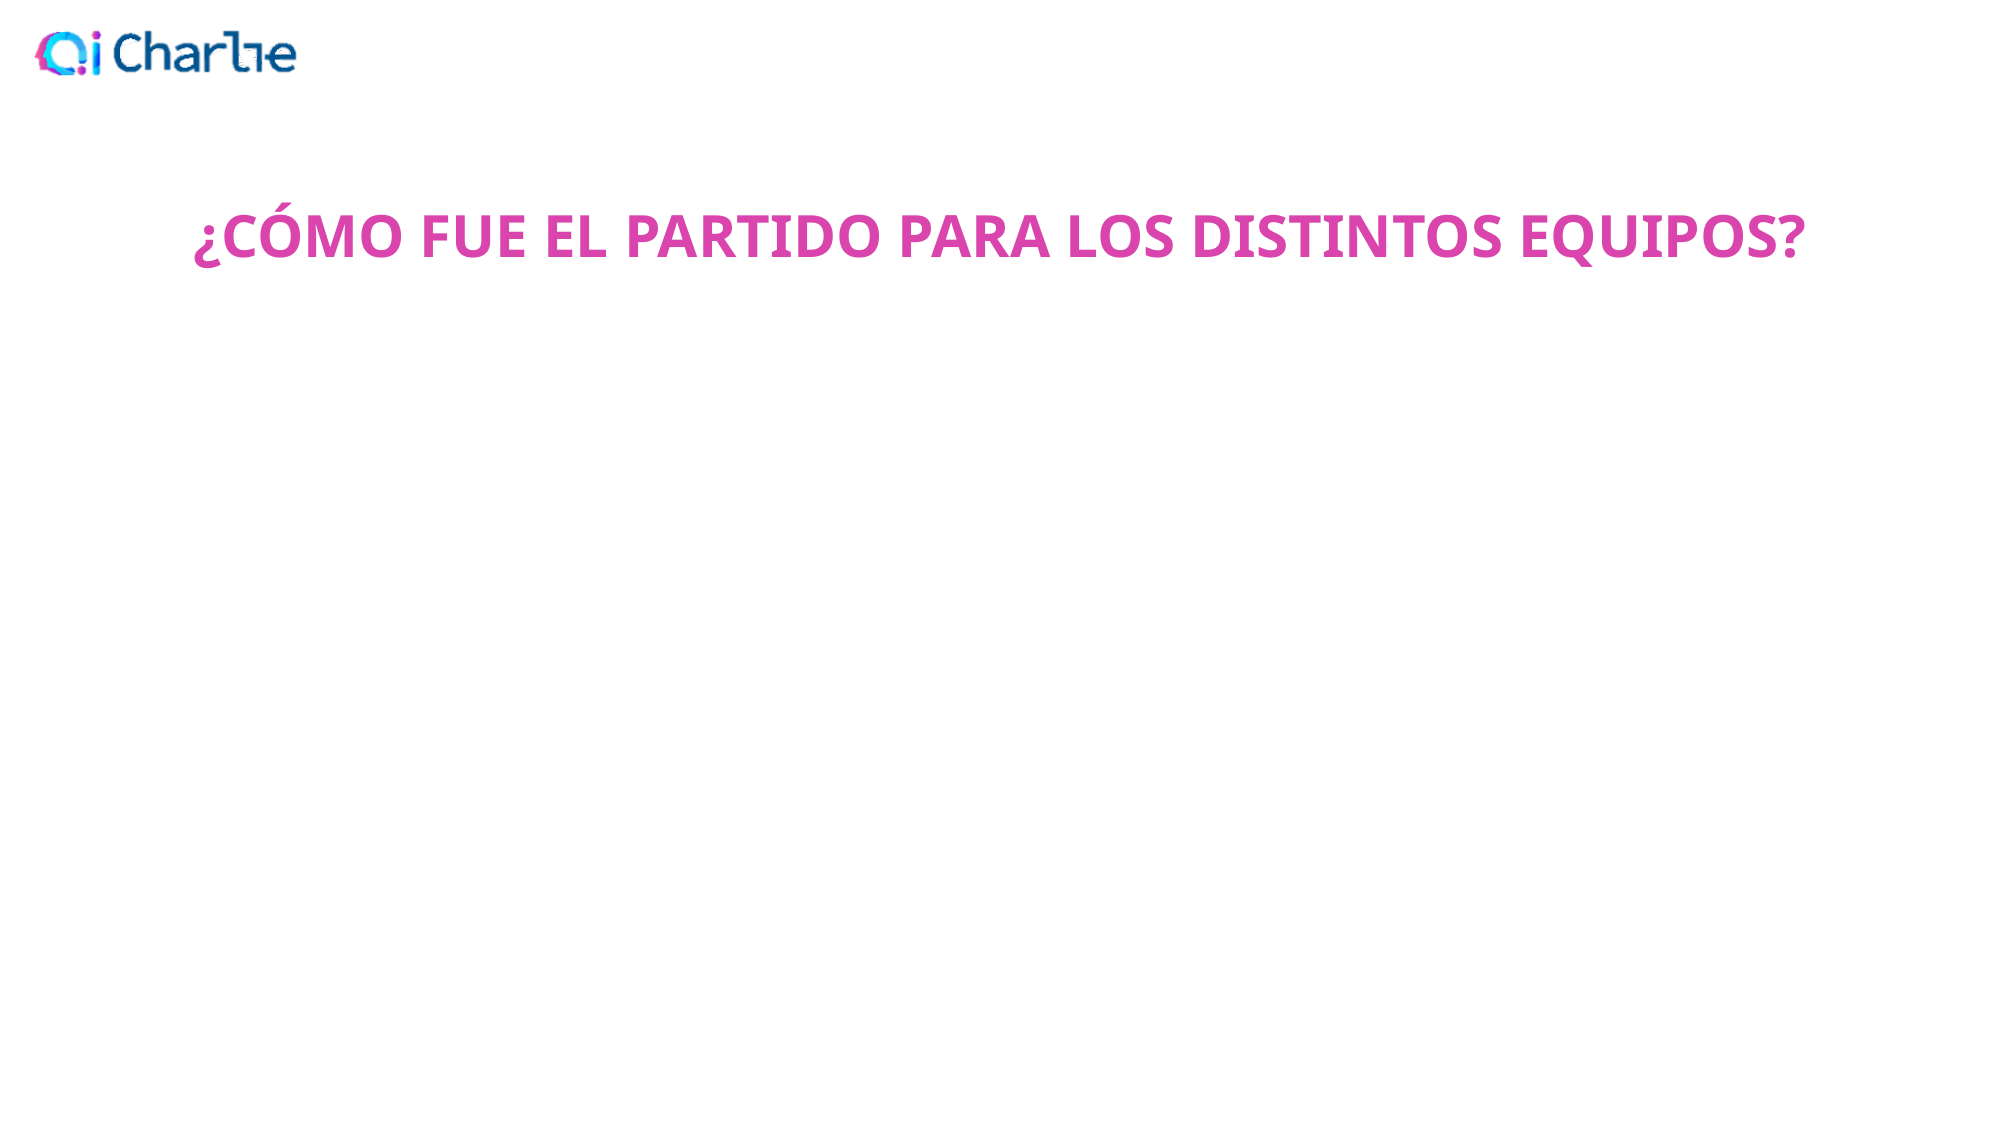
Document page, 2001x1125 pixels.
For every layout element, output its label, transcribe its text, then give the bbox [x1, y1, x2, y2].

picture [33, 28, 104, 76]
text_box ¿CÓMO FUE EL PARTIDO PARA LOS DISTINTOS EQUIPOS? [0, 192, 2000, 347]
picture [107, 27, 303, 79]
